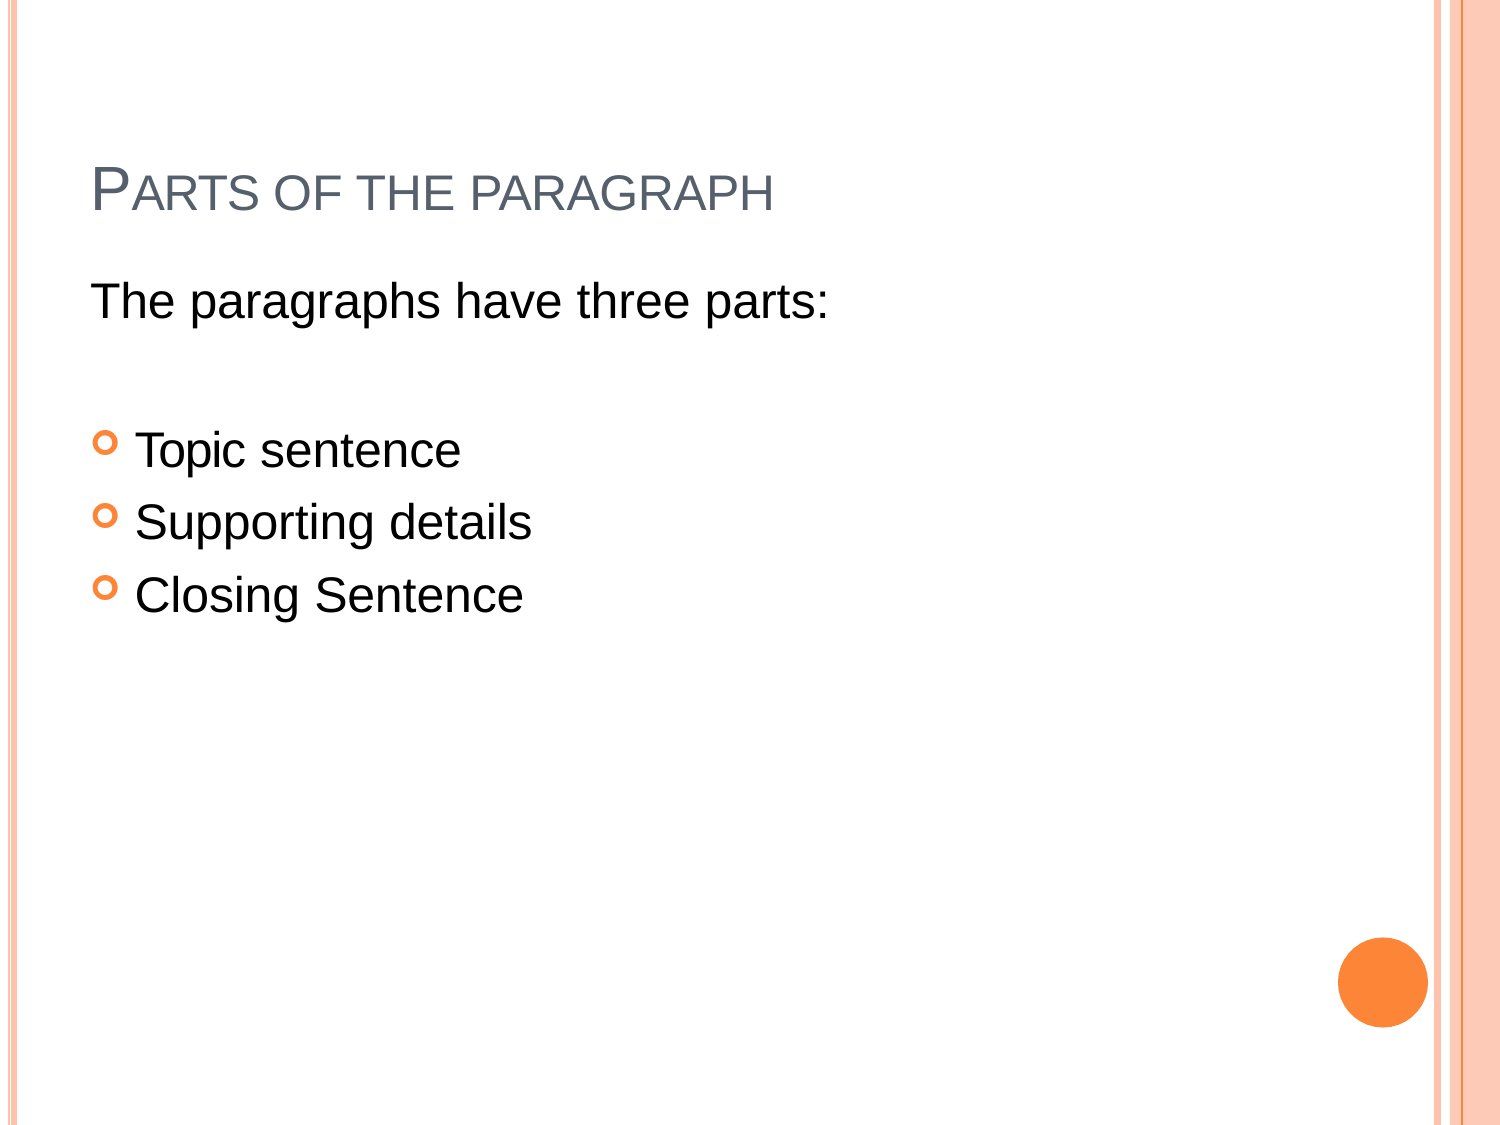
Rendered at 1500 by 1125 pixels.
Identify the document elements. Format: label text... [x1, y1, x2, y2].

text_box The paragraphs have three parts: Topic sentence Supporting details Closing Sentence [87, 266, 835, 623]
title PARTS OF THE PARAGRAPH [87, 146, 792, 266]
